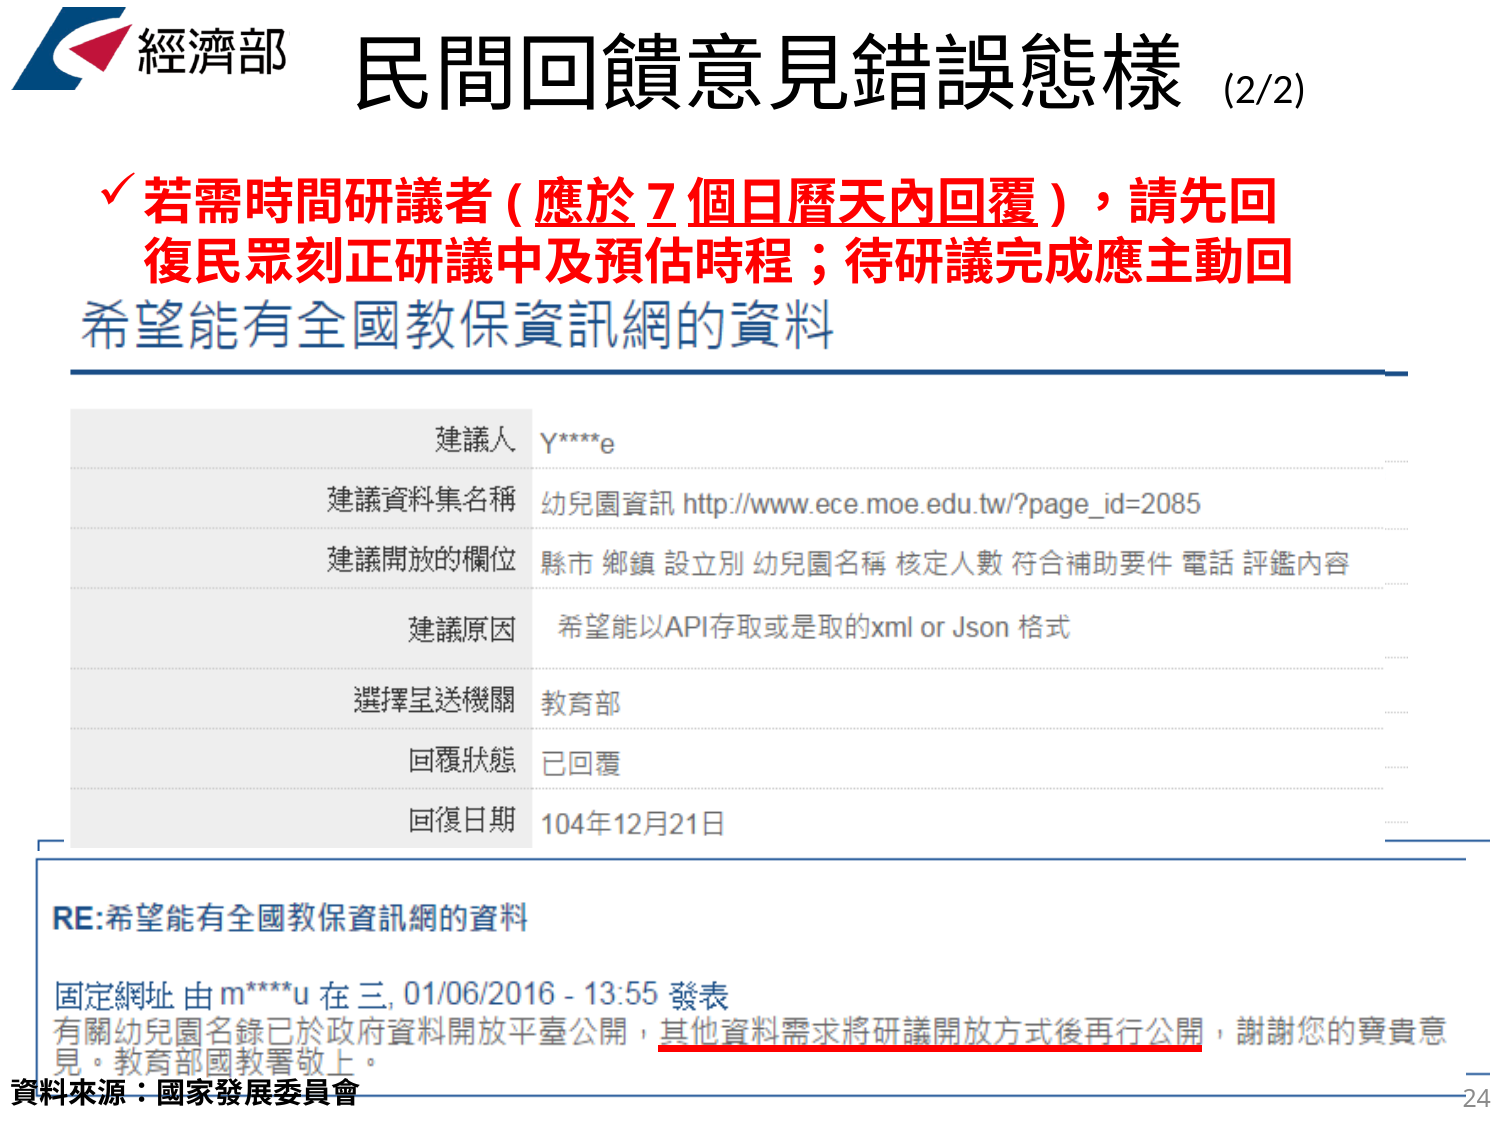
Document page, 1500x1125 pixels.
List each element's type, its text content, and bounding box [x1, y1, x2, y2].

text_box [1471, 298, 1490, 1083]
picture [11, 7, 153, 90]
title 民間回饋意見錯誤態樣 (2/2) [153, 2, 1500, 138]
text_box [23, 286, 1466, 1104]
text_box 若需時間研議者(應於7個日曆天內回覆)，請先回復民眾刻正研議中及預估時程；待研議完成應主動回復民眾研議結果 [82, 162, 1342, 284]
slide_number 24 [1156, 1069, 1500, 1125]
text_box 資料來源：國家發展委員會 [0, 1067, 377, 1117]
